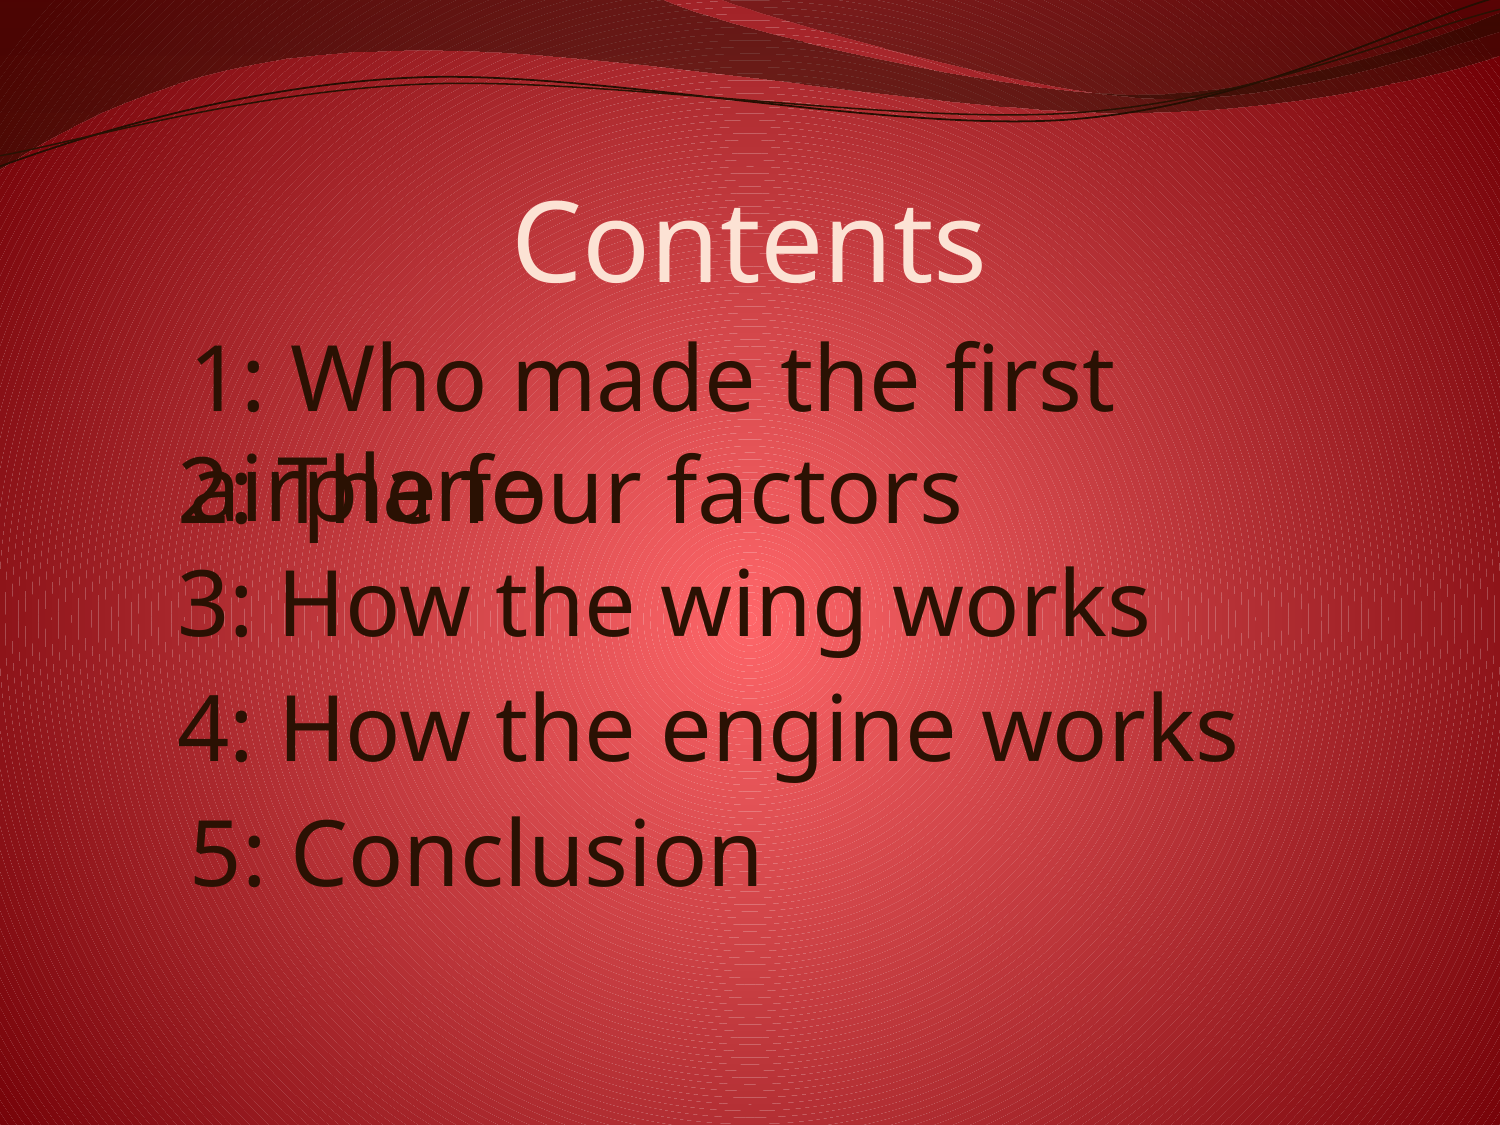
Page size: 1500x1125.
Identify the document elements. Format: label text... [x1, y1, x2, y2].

text_box 4: How the engine works [162, 662, 1425, 788]
text_box 3: How the wing works [162, 537, 1388, 662]
text_box Contents [149, 162, 1350, 313]
text_box 5: Conclusion [174, 787, 1263, 913]
text_box 2: The four factors [162, 424, 174, 537]
text_box 1: Who made the first airplane [174, 312, 1313, 548]
